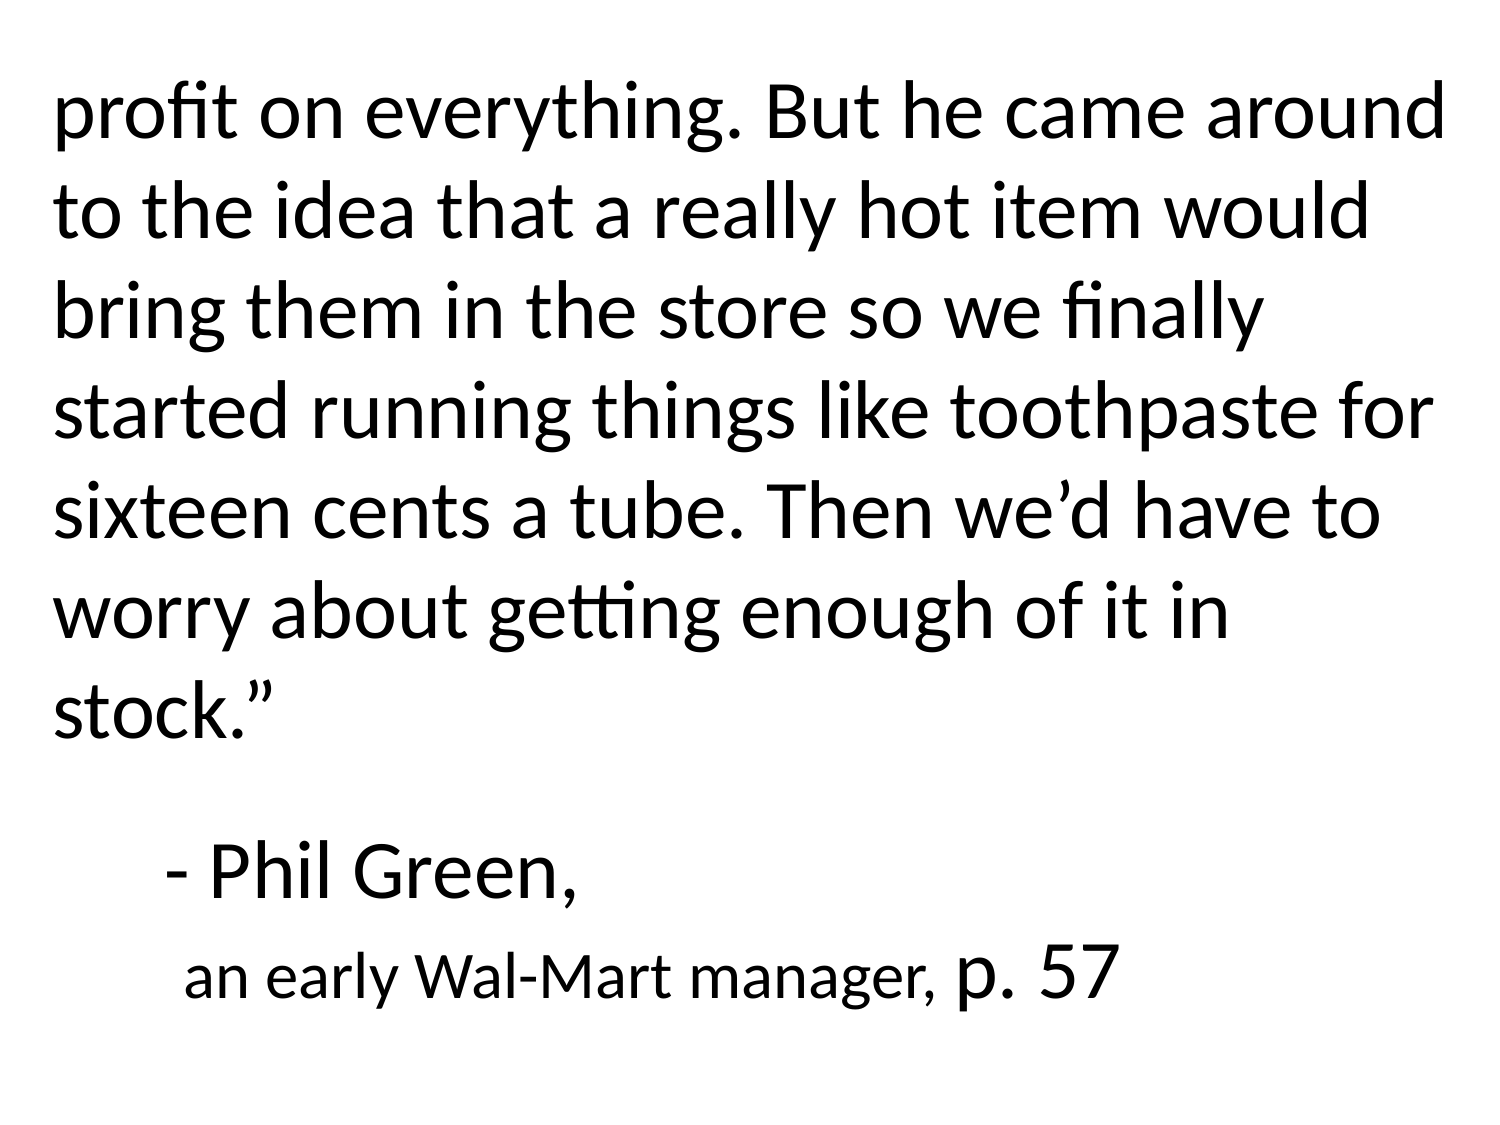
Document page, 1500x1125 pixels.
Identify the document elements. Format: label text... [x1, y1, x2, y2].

text_box profit on everything. But he came around to the idea that a really hot item would bring them in the store so we finally started running things like toothpaste for sixteen cents a tube. Then we’d have to worry about getting enough of it in stock.” - Phil Green, an early Wal-Mart manager, p. 57 [37, 47, 1481, 1023]
